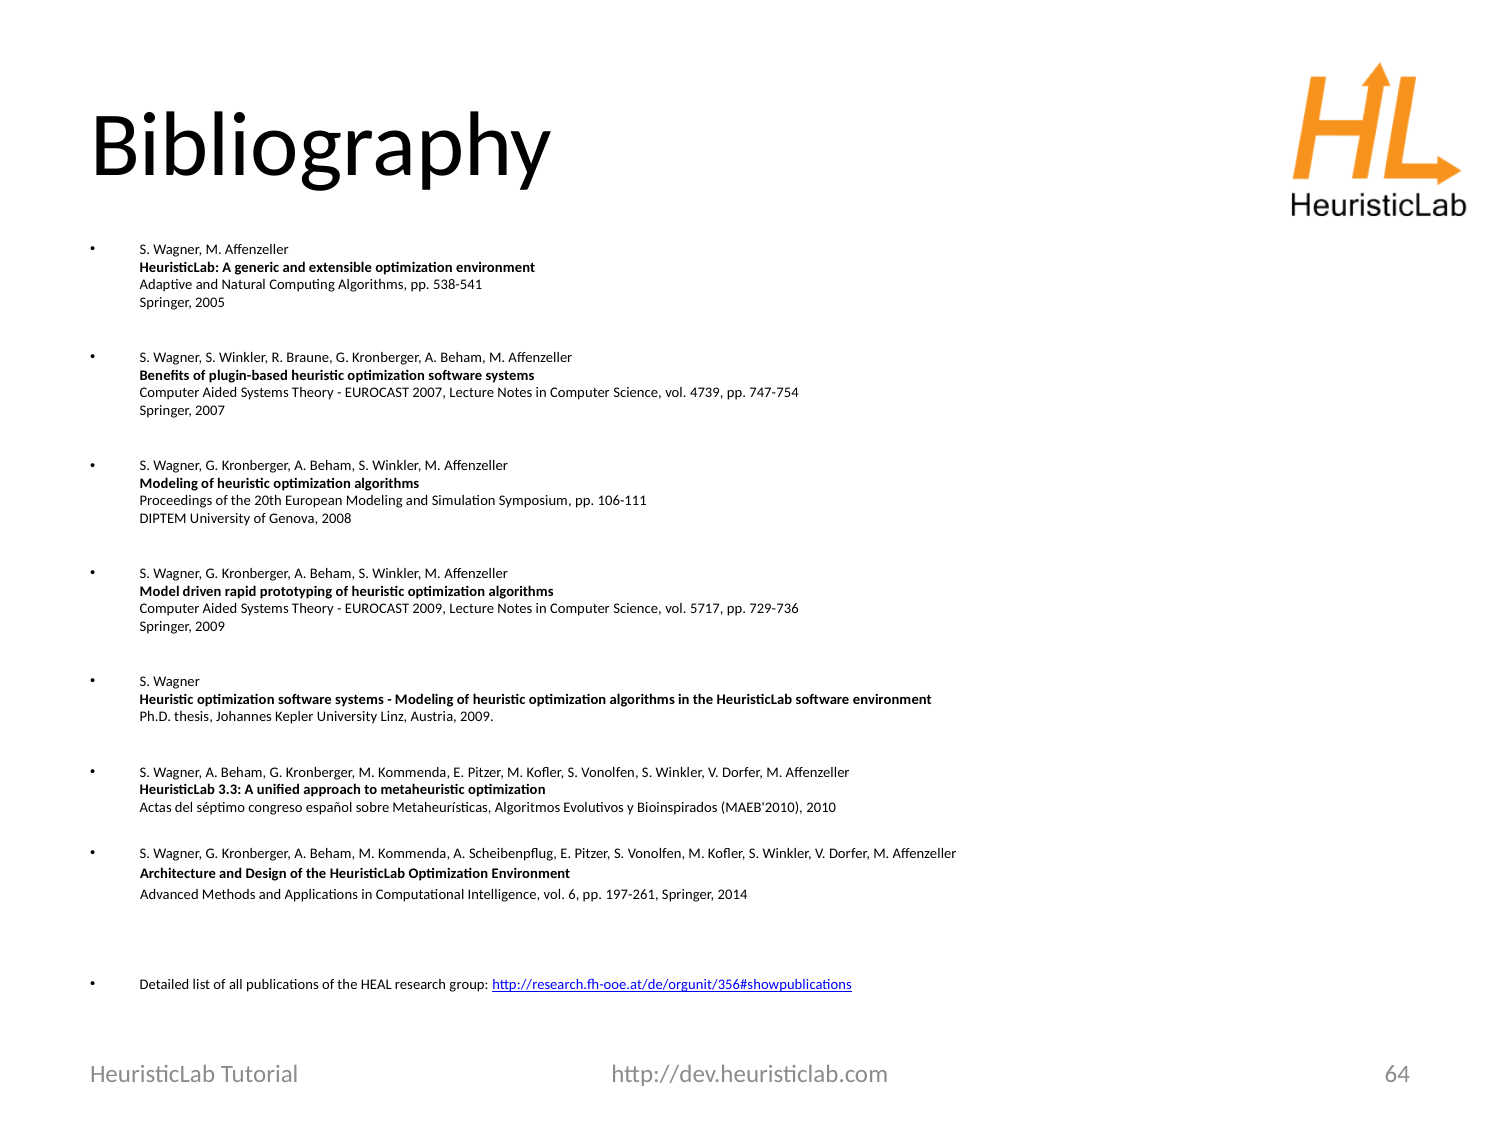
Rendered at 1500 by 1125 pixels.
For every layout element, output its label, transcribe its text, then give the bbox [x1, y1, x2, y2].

picture [1281, 27, 1474, 244]
slide_number HeuristicLab Tutorial [75, 1042, 425, 1103]
title Bibliography [75, 45, 1282, 232]
list S. Wagner, M. Affenzeller HeuristicLab: A generic and extensible optimization environment Adaptive and Natural Computing Algorithms, pp. 538-541 Springer, 2005 S. Wagner, S. Winkler, R. Braune, G. Kronberger, A. Beham, M. Affenzeller Benefits of plugin-based heuristic optimization software systems Computer Aided Systems Theory - EUROCAST 2007, Lecture Notes in Computer Science, vol. 4739, pp. 747-754 Springer, 2007 S. Wagner, G. Kronberger, A. Beham, S. Winkler, M. Affenzeller Modeling of heuristic optimization algorithms Proceedings of the 20th European Modeling and Simulation Symposium, pp. 106-111 DIPTEM University of Genova, 2008 S. Wagner, G. Kronberger, A. Beham, S. Winkler, M. Affenzeller Model driven rapid prototyping of heuristic optimization algorithms Computer Aided Systems Theory - EUROCAST 2009, Lecture Notes in Computer Science, vol. 5717, pp. 729-736 Springer, 2009 S. Wagner Heuristic optimization software systems - Modeling of heuristic optimization algorithms in the HeuristicLab software environment Ph.D. thesis, Johannes Kepler University Linz, Austria, 2009. S. Wagner, A. Beham, G. Kronberger, M. Kommenda, E. Pitzer, M. Kofler, S. Vonolfen, S. Winkler, V. Dorfer, M. Affenzeller HeuristicLab 3.3: A unified approach to metaheuristic optimization Actas del séptimo congreso español sobre Metaheurísticas, Algoritmos Evolutivos y Bioinspirados (MAEB'2010), 2010 S. Wagner, G. Kronberger, A. Beham, M. Kommenda, A. Scheibenpflug, E. Pitzer, S. Vonolfen, M. Kofler, S. Winkler, V. Dorfer, M. Affenzeller Architecture and Design of the HeuristicLab Optimization Environment Advanced Methods and Applications in Computational Intelligence, vol. 6, pp. 197-261, Springer, 2014 Detailed list of all publications of the HEAL research group: http://research.fh-ooe.at/de/orgunit/356#showpublications [75, 232, 1425, 1005]
slide_number 64 [1074, 1042, 1425, 1103]
footer http://dev.heuristiclab.com [512, 1042, 988, 1103]
